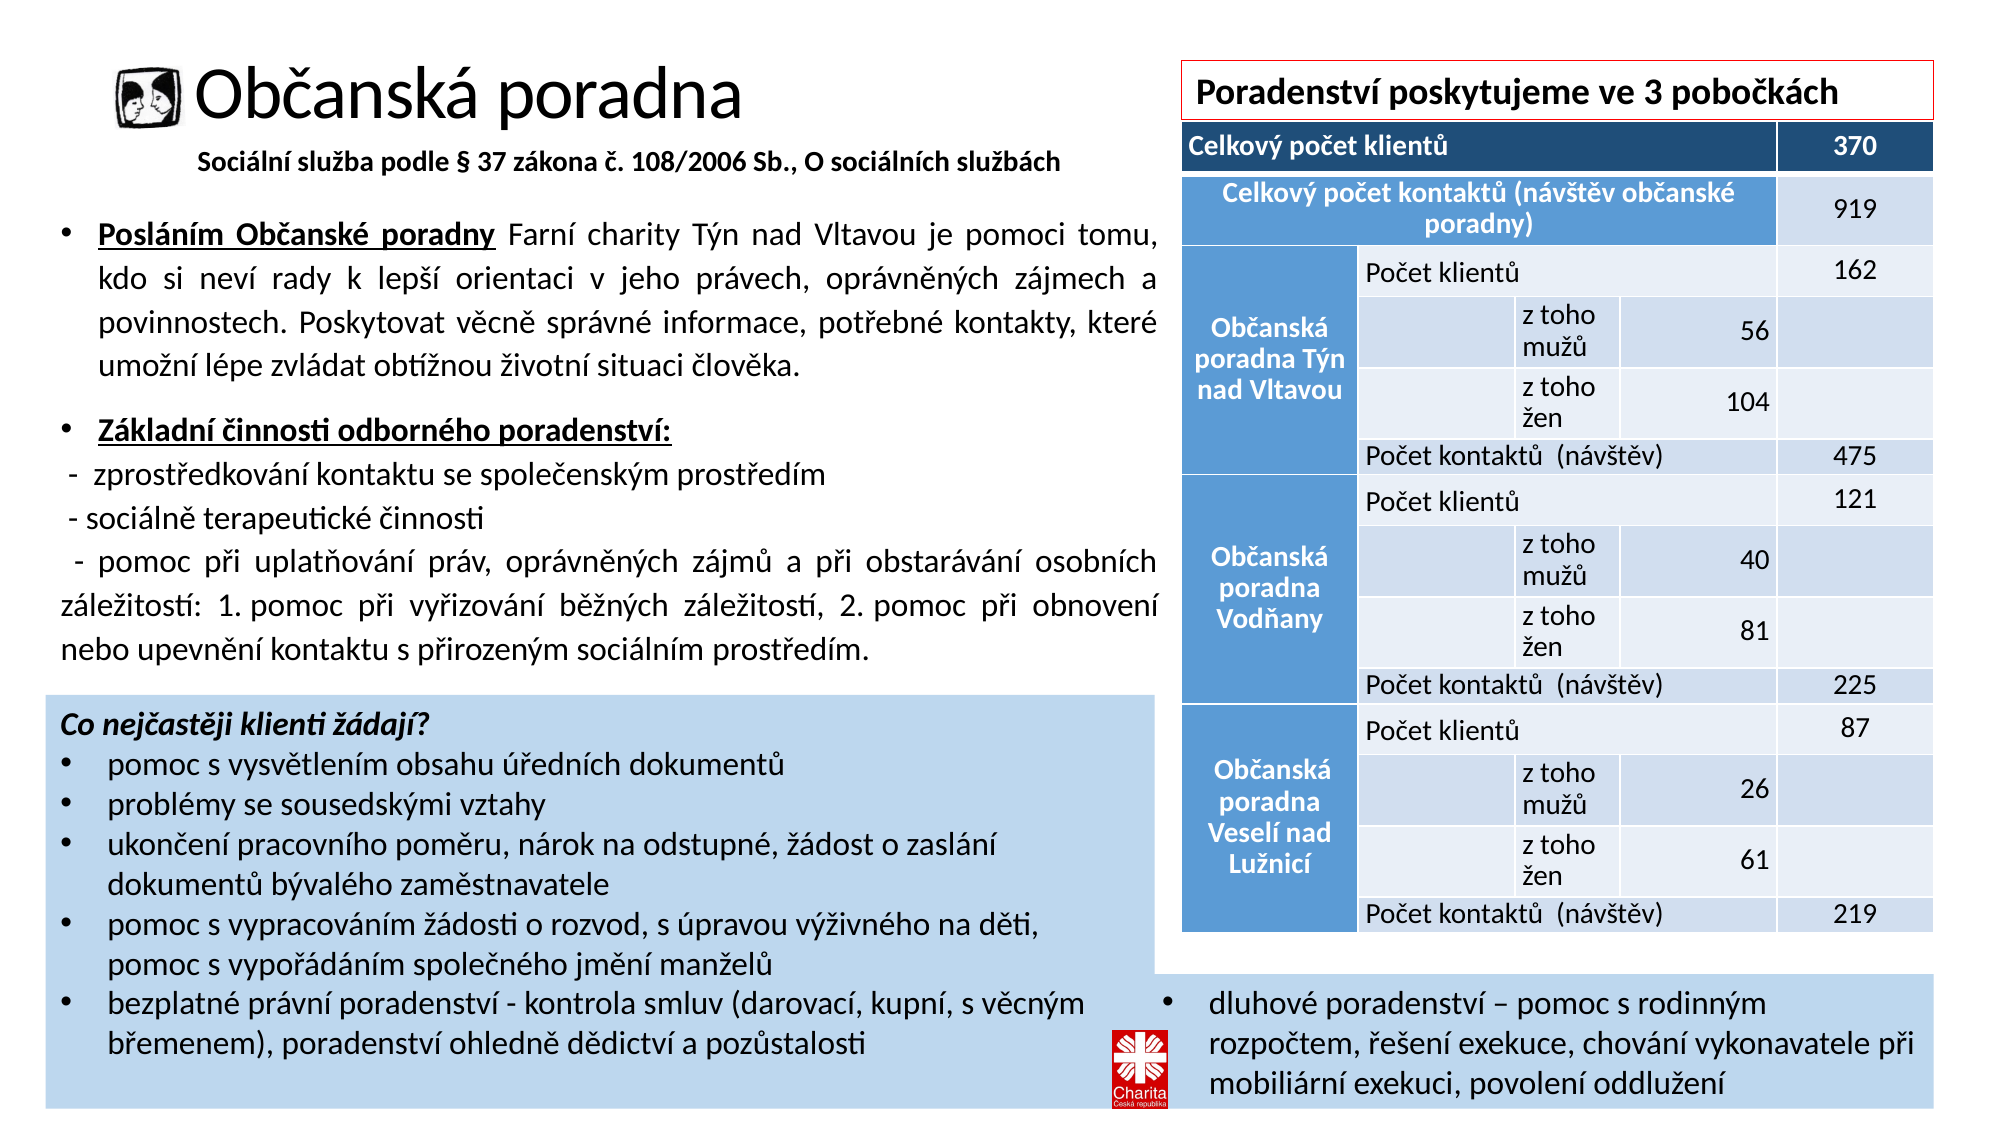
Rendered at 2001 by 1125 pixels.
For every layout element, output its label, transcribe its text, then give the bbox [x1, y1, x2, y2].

text_box Občanská poradna Sociální služba podle § 37 zákona č. 108/2006 Sb., O sociálních službách [92, 37, 1128, 201]
table_cell Občanská poradna Veselí nad Lužnicí [1182, 705, 1357, 932]
table_cell z toho mužů [1516, 297, 1619, 367]
table_cell [1359, 369, 1514, 438]
text_box Poradenství poskytujeme ve 3 pobočkách [1181, 60, 1934, 120]
text_box dluhové poradenství – pomoc s rodinným rozpočtem, řešení exekuce, chování vykonavatele při mobiliární exekuci, povolení oddlužení [1147, 974, 1934, 1109]
list Posláním Občanské poradny Farní charity Týn nad Vltavou je pomoci tomu, kdo si neví rady k lepší orientaci v jeho právech, oprávněných zájmech a povinnostech. Poskytovat věcně správné informace, potřebné kontakty, které umožní lépe zvládat obtížnou životní situaci člověka. Základní činnosti odborného poradenství: - zprostředkování kontaktu se společenským prostředím - sociálně terapeutické činnosti - pomoc při uplatňování práv, oprávněných zájmů a při obstarávání osobních záležitostí: 1. pomoc při vyřizování běžných záležitostí, 2. pomoc při obnovení nebo upevnění kontaktu s přirozeným sociálním prostředím. [45, 200, 1175, 697]
table_cell 81 [1621, 598, 1776, 667]
table_cell 26 [1621, 755, 1776, 825]
table_cell [1778, 297, 1933, 367]
table_cell z toho mužů [1516, 755, 1619, 825]
table_cell z toho mužů [1516, 526, 1619, 596]
table_cell Počet klientů [1359, 475, 1776, 525]
table_cell 919 [1778, 177, 1933, 245]
table_cell 40 [1621, 526, 1776, 596]
table_cell 87 [1778, 705, 1933, 754]
table_cell [1778, 526, 1933, 596]
table_cell z toho žen [1516, 369, 1619, 438]
table_cell [1778, 598, 1933, 667]
table_cell 61 [1621, 827, 1776, 896]
table_cell Počet klientů [1359, 246, 1776, 296]
text_box Co nejčastěji klienti žádají? pomoc s vysvětlením obsahu úředních dokumentů problémy se sousedskými vztahy ukončení pracovního poměru, nárok na odstupné, žádost o zaslání dokumentů bývalého zaměstnavatele pomoc s vypracováním žádosti o rozvod, s úpravou výživného na děti, pomoc s vypořádáním společného jmění manželů bezplatné právní poradenství - kontrola smluv (darovací, kupní, s věcným břemenem), poradenství ohledně dědictví a pozůstalosti [45, 694, 1155, 1109]
table_cell Počet kontaktů (návštěv) [1359, 440, 1776, 474]
table_cell [1359, 598, 1514, 667]
table_cell Občanská poradna Týn nad Vltavou [1182, 246, 1357, 474]
table_cell Počet klientů [1359, 705, 1776, 754]
table_cell [1359, 827, 1514, 896]
table_cell 162 [1778, 246, 1933, 296]
table_cell 56 [1621, 297, 1776, 367]
table_cell [1778, 369, 1933, 438]
table_cell z toho žen [1516, 827, 1619, 896]
table_cell 225 [1778, 669, 1933, 703]
table_cell [1359, 526, 1514, 596]
table_header 370 [1778, 122, 1933, 171]
table_cell [1359, 755, 1514, 825]
table_cell [1778, 827, 1933, 896]
table_cell [1359, 297, 1514, 367]
table_header Celkový počet klientů [1182, 122, 1776, 171]
table_cell Počet kontaktů (návštěv) [1359, 898, 1776, 932]
table_cell z toho žen [1516, 598, 1619, 667]
table_cell Celkový počet kontaktů (návštěv občanské poradny) [1182, 177, 1776, 245]
table_cell 219 [1778, 898, 1933, 932]
picture [1111, 1030, 1168, 1109]
table_cell 121 [1778, 475, 1933, 525]
table_cell 104 [1621, 369, 1776, 438]
table_cell Počet kontaktů (návštěv) [1359, 669, 1776, 703]
table_cell 475 [1778, 440, 1933, 474]
table_cell [1778, 755, 1933, 825]
picture [112, 66, 186, 130]
table_cell Občanská poradna Vodňany [1182, 475, 1357, 703]
